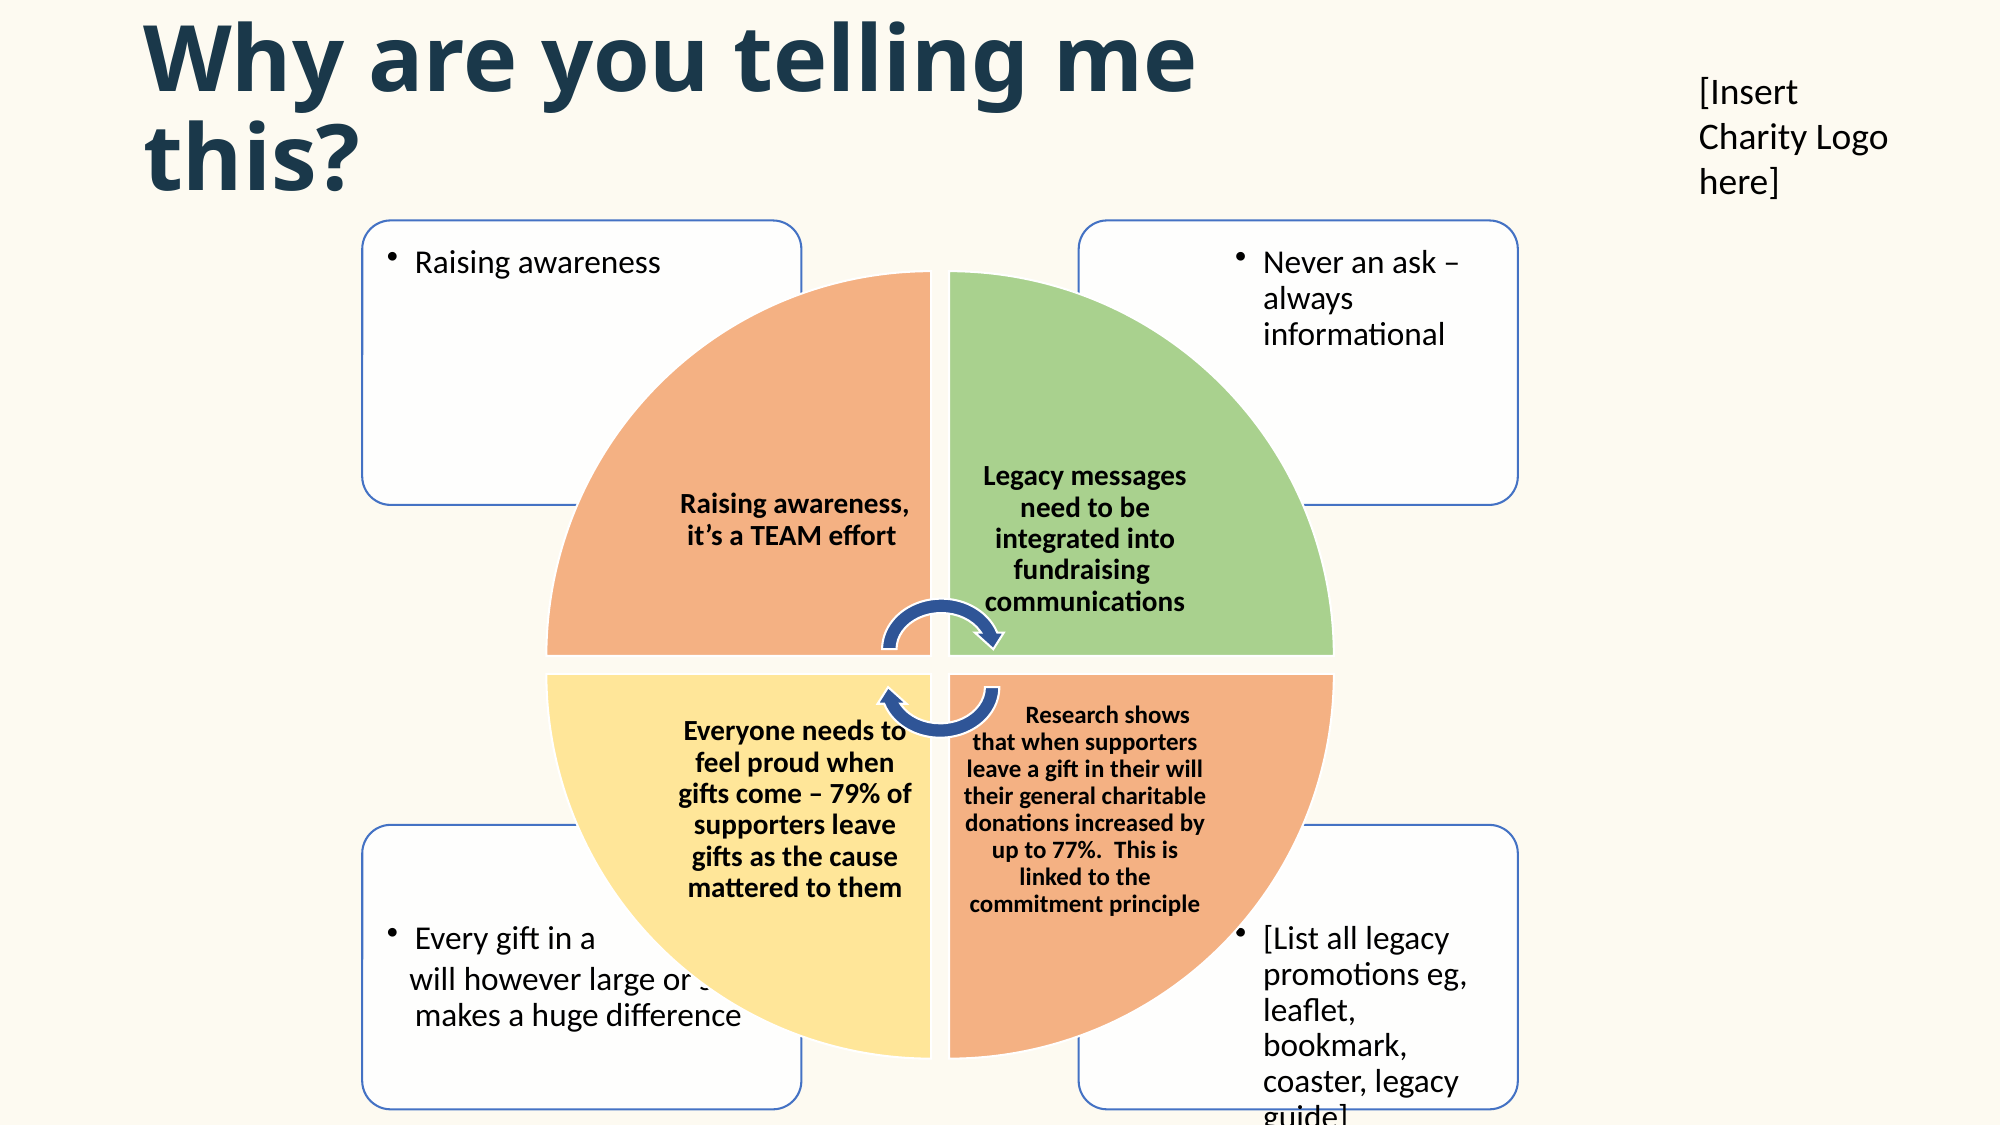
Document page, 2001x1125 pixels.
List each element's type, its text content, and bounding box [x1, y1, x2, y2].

title Why are you telling me this? [128, 3, 1355, 221]
text_box [Insert Charity Logo here] [1683, 59, 1921, 300]
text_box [273, 220, 1607, 1110]
